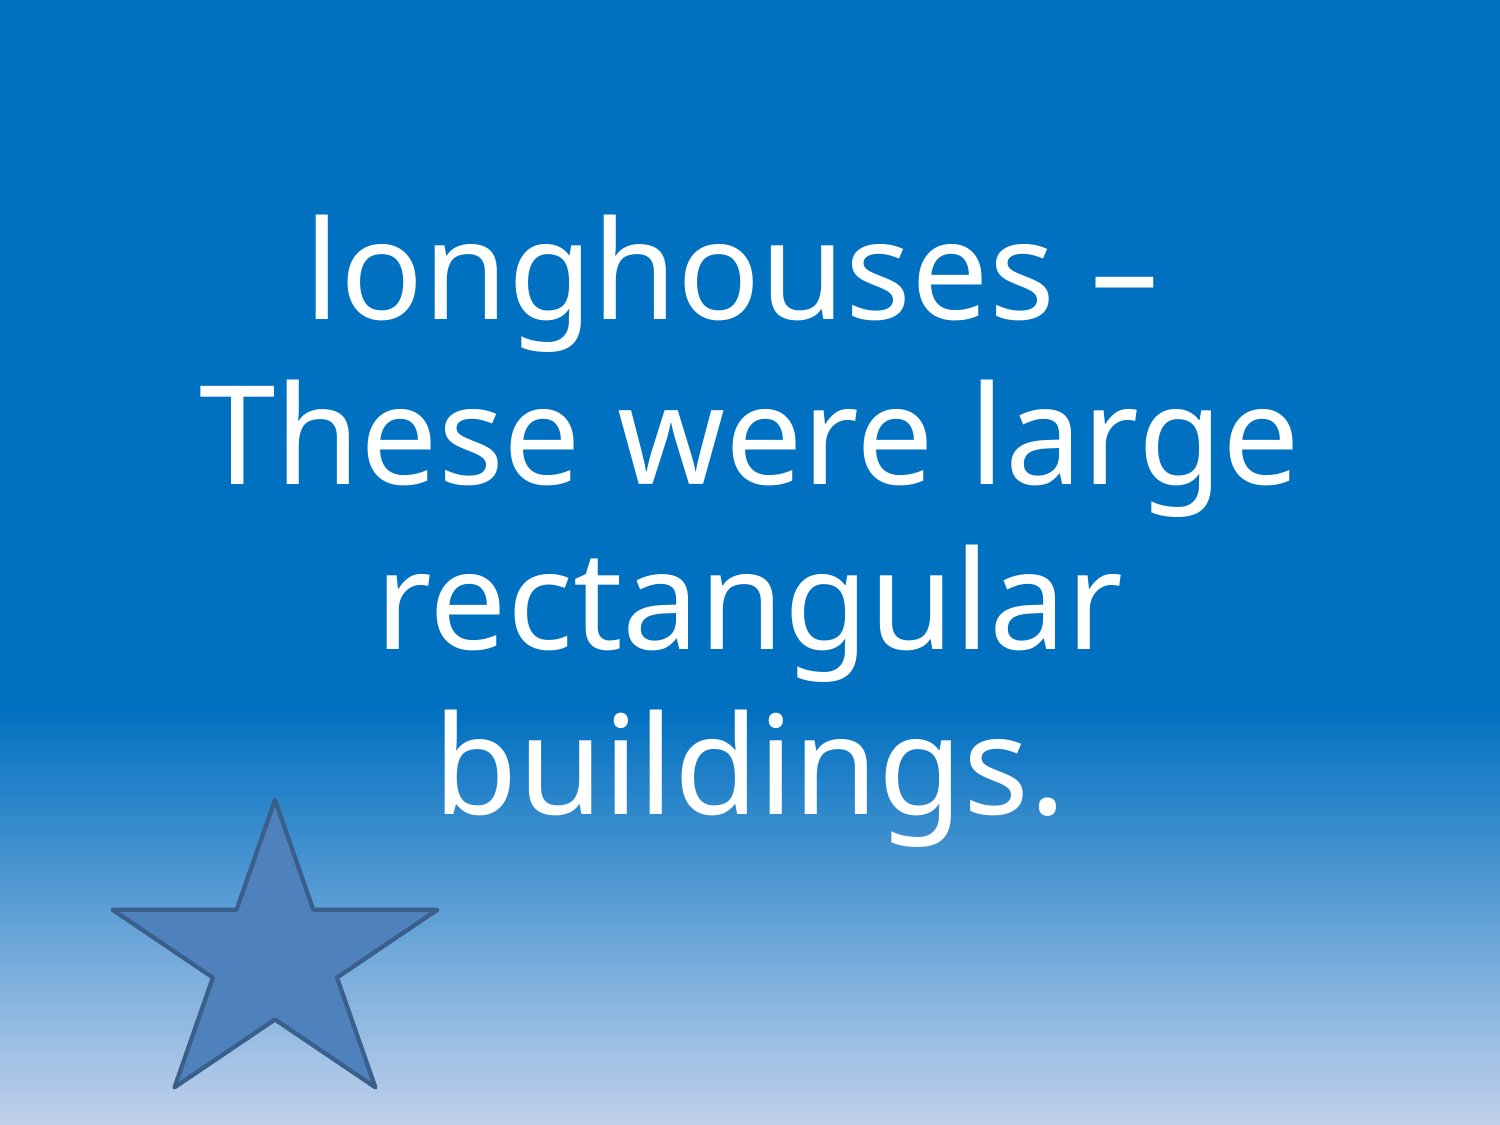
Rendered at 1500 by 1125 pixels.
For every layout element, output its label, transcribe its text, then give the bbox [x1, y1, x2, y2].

text_box longhouses – These were large rectangular buildings. [112, 174, 1388, 850]
text_box [110, 797, 440, 1090]
